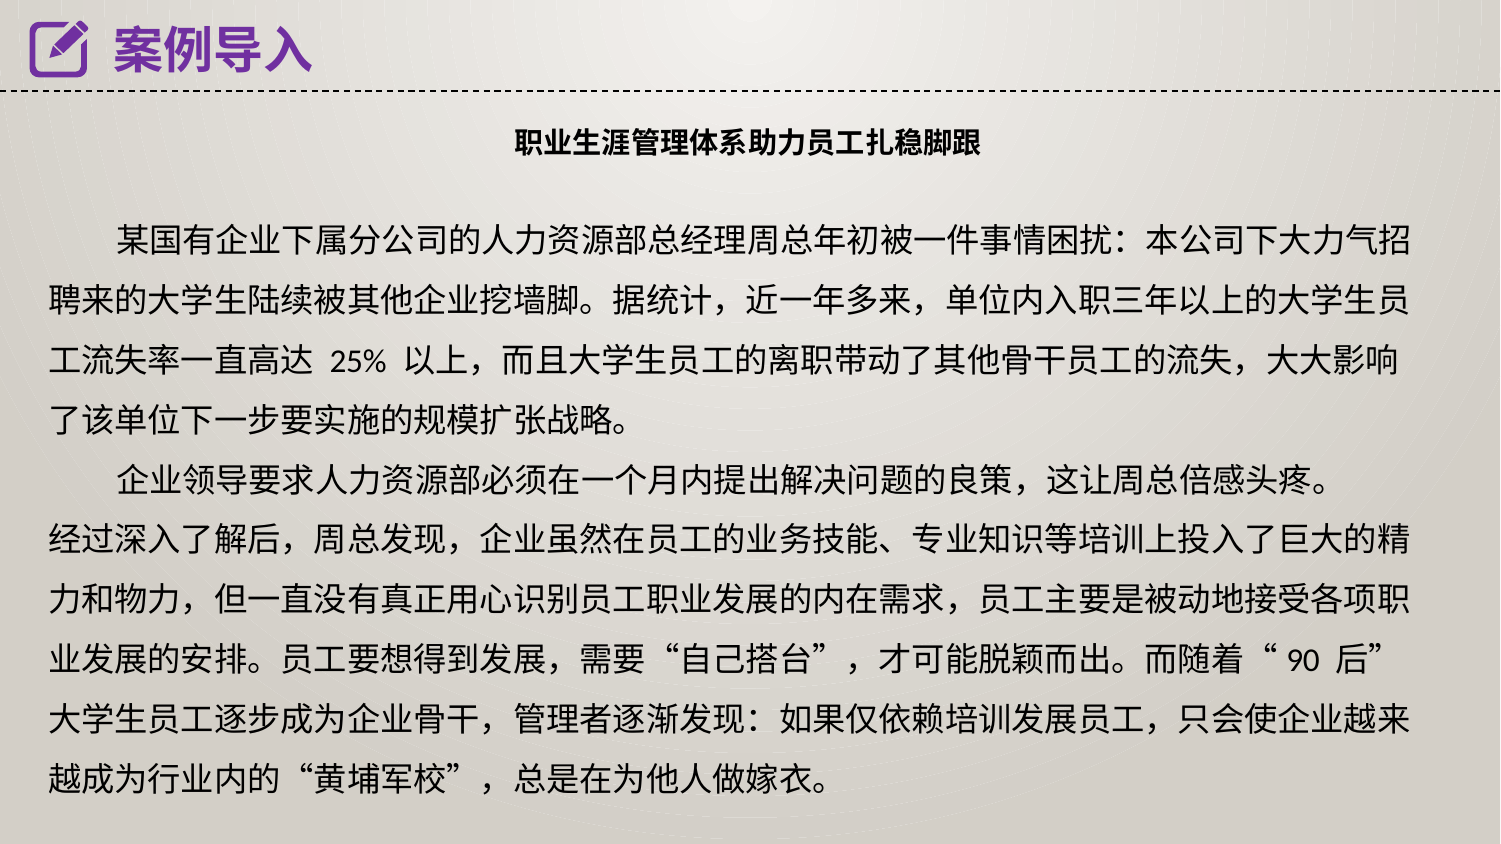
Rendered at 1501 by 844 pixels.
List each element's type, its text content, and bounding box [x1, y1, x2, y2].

text_box 职业生涯管理体系助力员工扎稳脚跟 某国有企业下属分公司的人力资源部总经理周总年初被一件事情困扰：本公司下大力气招聘来的大学生陆续被其他企业挖墙脚。据统计，近一年多来，单位内入职三年以上的大学生员工流失率一直高达 25% 以上，而且大学生员工的离职带动了其他骨干员工的流失，大大影响了该单位下一步要实施的规模扩张战略。 企业领导要求人力资源部必须在一个月内提出解决问题的良策，这让周总倍感头疼。 经过深入了解后，周总发现，企业虽然在员工的业务技能、专业知识等培训上投入了巨大的精力和物力，但一直没有真正用心识别员工职业发展的内在需求，员工主要是被动地接受各项职业发展的安排。员工要想得到发展，需要“自己搭台”，才可能脱颖而出。而随着“90 后”大学生员工逐步成为企业骨干，管理者逐渐发现：如果仅依赖培训发展员工，只会使企业越来越成为行业内的“黄埔军校”，总是在为他人做嫁衣。 [33, 116, 1430, 844]
text_box [49, 20, 89, 58]
text_box [29, 21, 87, 78]
text_box 案例导入 [98, 10, 1233, 86]
